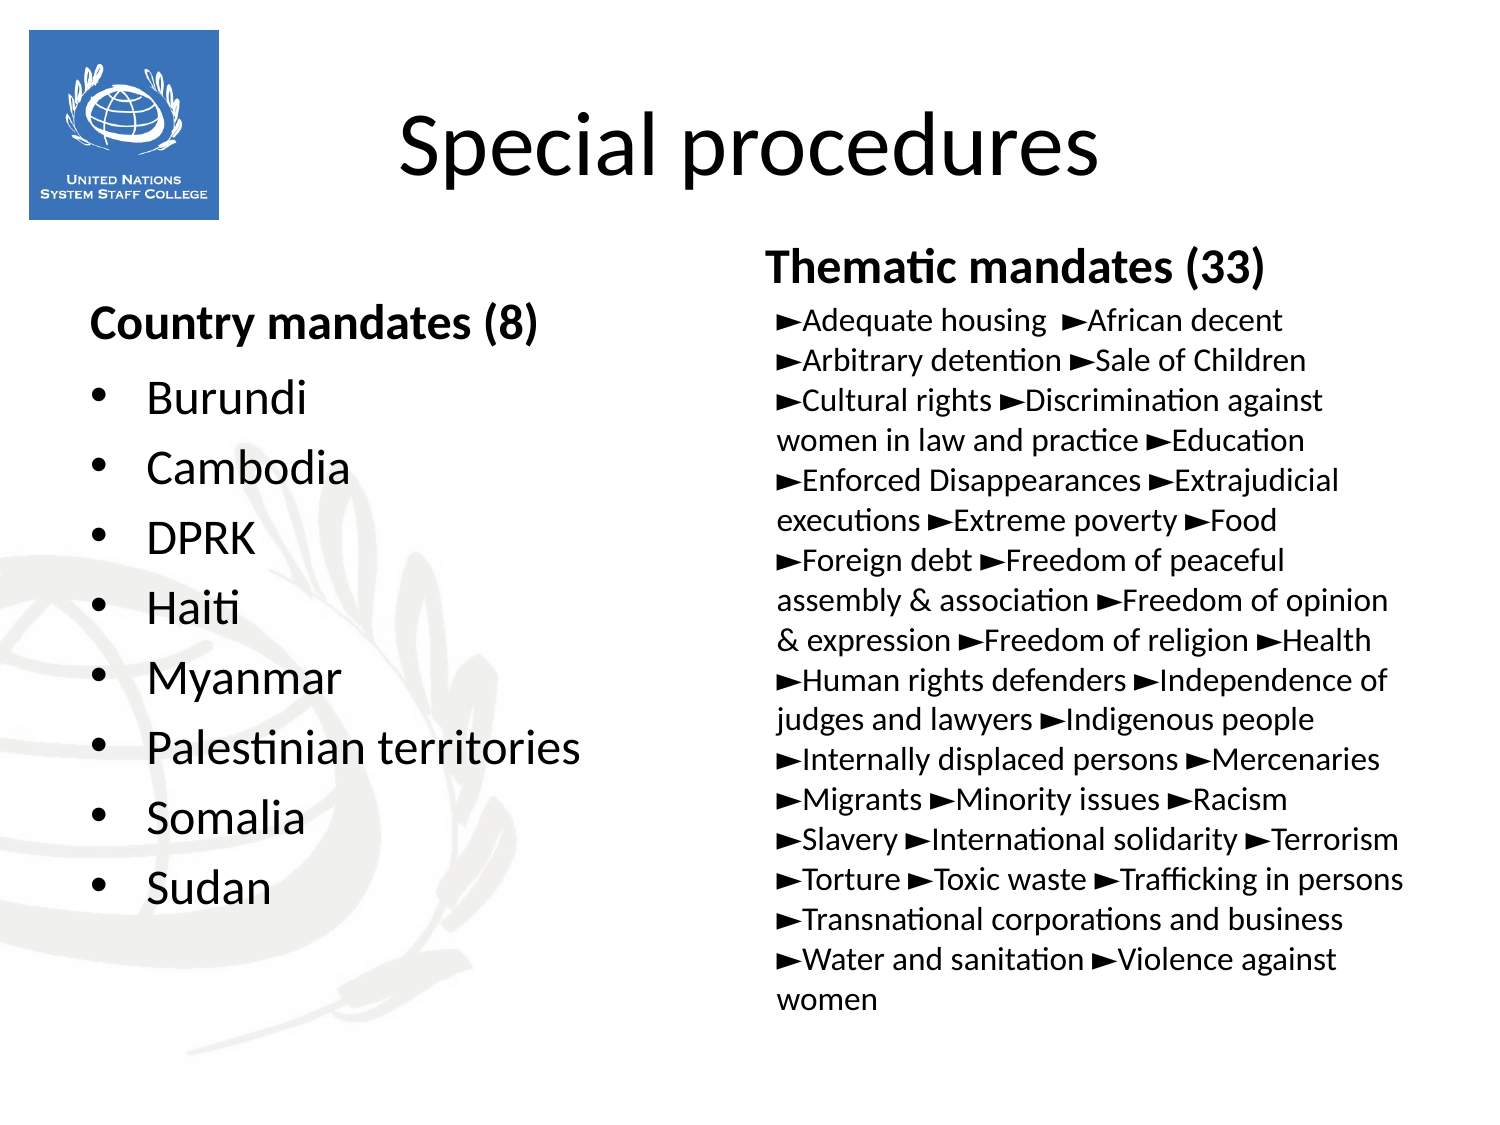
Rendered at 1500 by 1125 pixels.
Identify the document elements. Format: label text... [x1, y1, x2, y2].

title Special procedures [74, 44, 1426, 233]
list Country mandates (8) [74, 251, 738, 356]
list Burundi Cambodia DPRK Haiti Myanmar Palestinian territories Somalia Sudan [74, 356, 738, 1006]
list Thematic mandates (33) [749, 196, 1414, 302]
list ►Adequate housing ►African decent ►Arbitrary detention ►Sale of Children ►Cultural rights ►Discrimination against women in law and practice ►Education ►Enforced Disappearances ►Extrajudicial executions ►Extreme poverty ►Food ►Foreign debt ►Freedom of peaceful assembly & association ►Freedom of opinion & expression ►Freedom of religion ►Health ►Human rights defenders ►Independence of judges and lawyers ►Indigenous people ►Internally displaced persons ►Mercenaries ►Migrants ►Minority issues ►Racism ►Slavery ►International solidarity ►Terrorism ►Torture ►Toxic waste ►Trafficking in persons ►Transnational corporations and business ►Water and sanitation ►Violence against women [761, 290, 1425, 940]
picture [29, 30, 219, 220]
